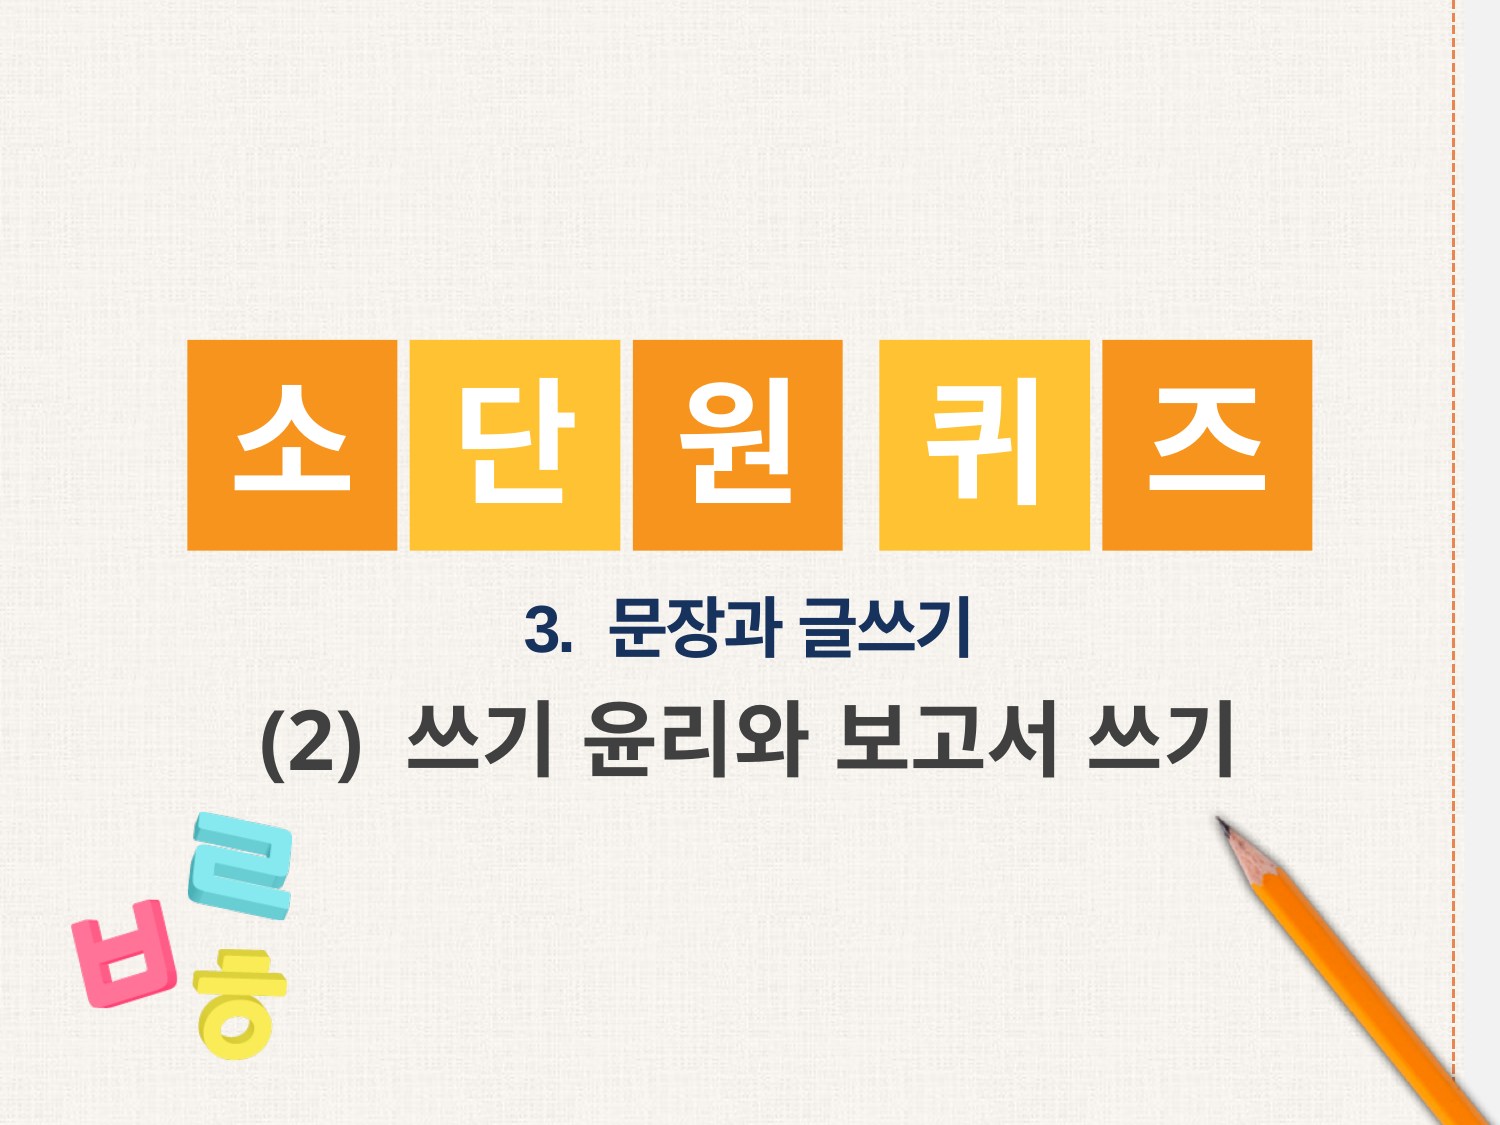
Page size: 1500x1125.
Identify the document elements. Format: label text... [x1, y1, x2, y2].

list (2) 쓰기 윤리와 보고서 쓰기 [100, 679, 1400, 771]
picture [71, 812, 292, 1061]
picture [1112, 802, 1500, 1125]
subtitle 3. 문장과 글쓰기 [225, 585, 1275, 667]
